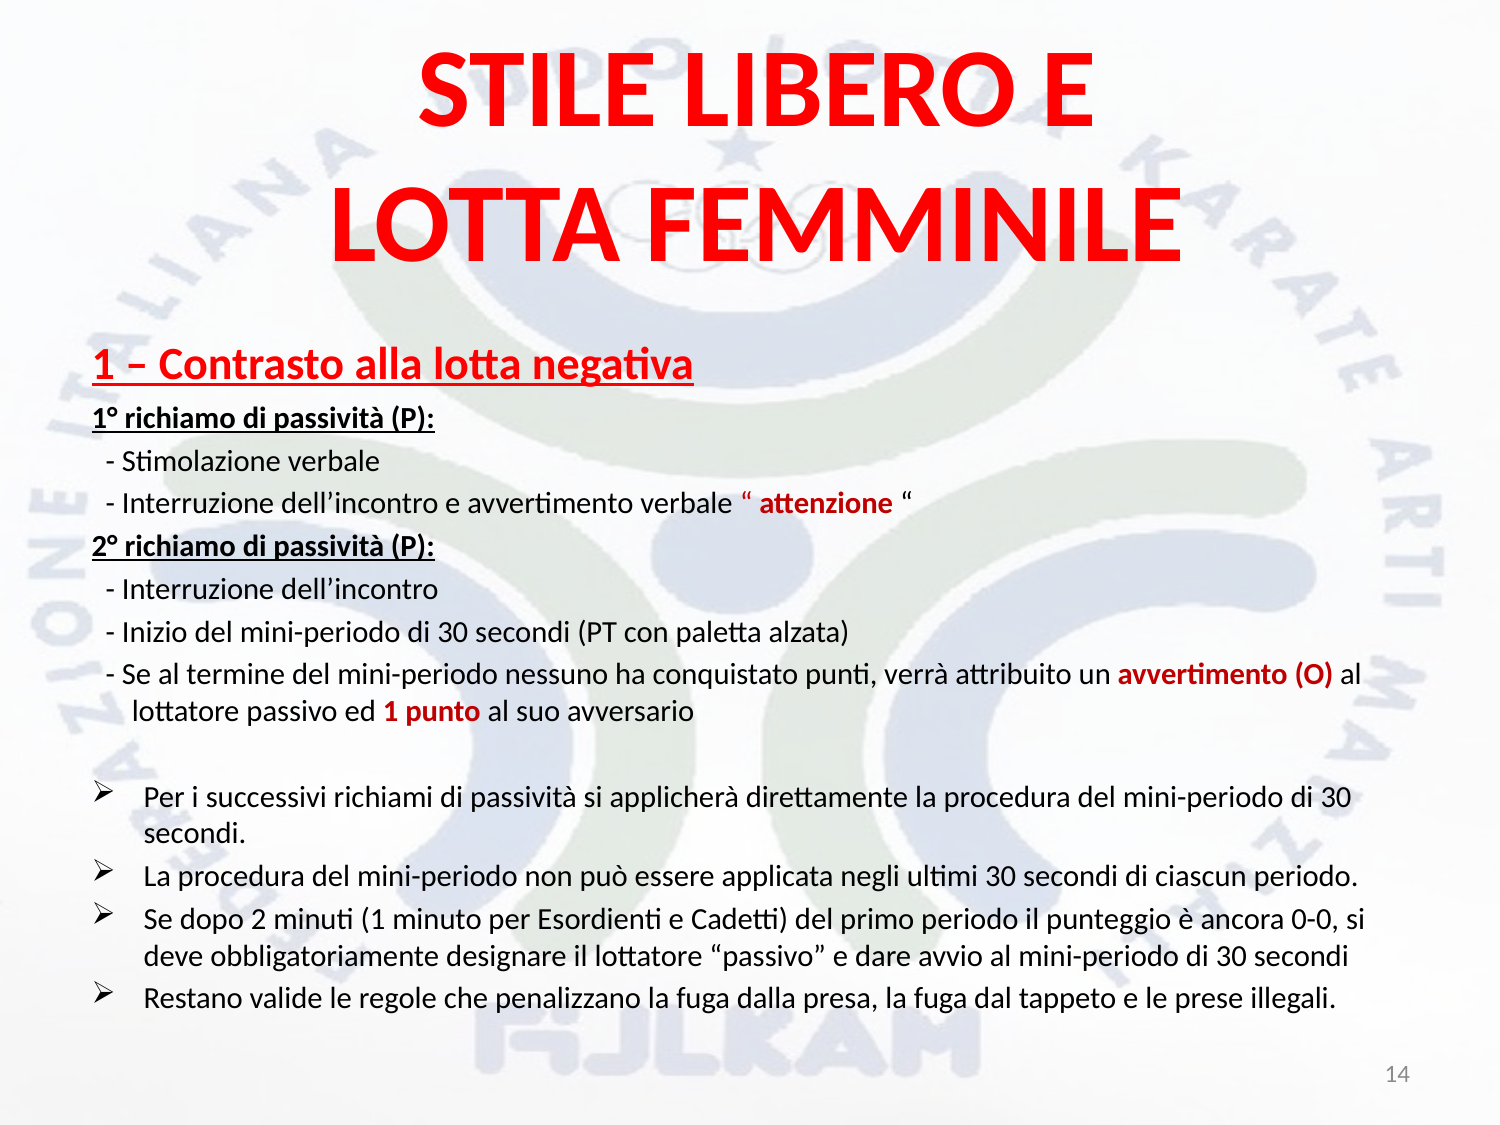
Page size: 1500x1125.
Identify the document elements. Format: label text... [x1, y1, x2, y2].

list 1 – Contrasto alla lotta negativa 1° richiamo di passività (P): - Stimolazione verbale - Interruzione dell’incontro e avvertimento verbale “ attenzione “ 2° richiamo di passività (P): - Interruzione dell’incontro - Inizio del mini-periodo di 30 secondi (PT con paletta alzata) - Se al termine del mini-periodo nessuno ha conquistato punti, verrà attribuito un avvertimento (O) al lottatore passivo ed 1 punto al suo avversario Per i successivi richiami di passività si applicherà direttamente la procedura del mini-periodo di 30 secondi. La procedura del mini-periodo non può essere applicata negli ultimi 30 secondi di ciascun periodo. Se dopo 2 minuti (1 minuto per Esordienti e Cadetti) del primo periodo il punteggio è ancora 0-0, si deve obbligatoriamente designare il lottatore “passivo” e dare avvio al mini-periodo di 30 secondi Restano valide le regole che penalizzano la fuga dalla presa, la fuga dal tappeto e le prese illegali. [76, 326, 1427, 1059]
text_box STILE LIBERO E LOTTA FEMMINILE [253, 78, 1262, 220]
slide_number 14 [1074, 1042, 1425, 1103]
